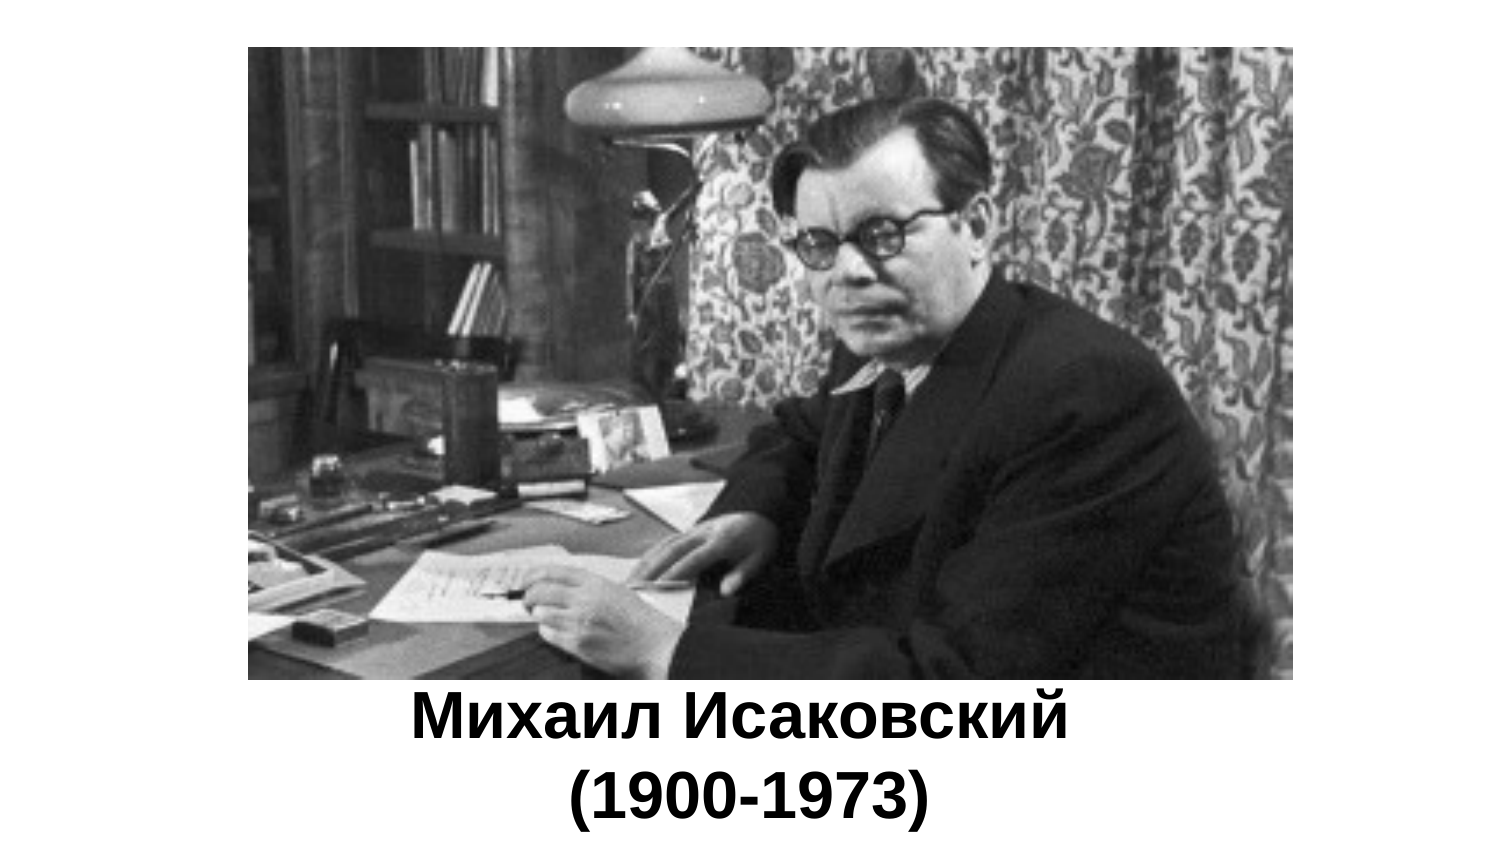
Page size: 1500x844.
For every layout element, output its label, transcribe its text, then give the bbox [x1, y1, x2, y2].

picture [247, 46, 1293, 680]
text_box Михаил Исаковский (1900-1973) [51, 656, 1449, 828]
